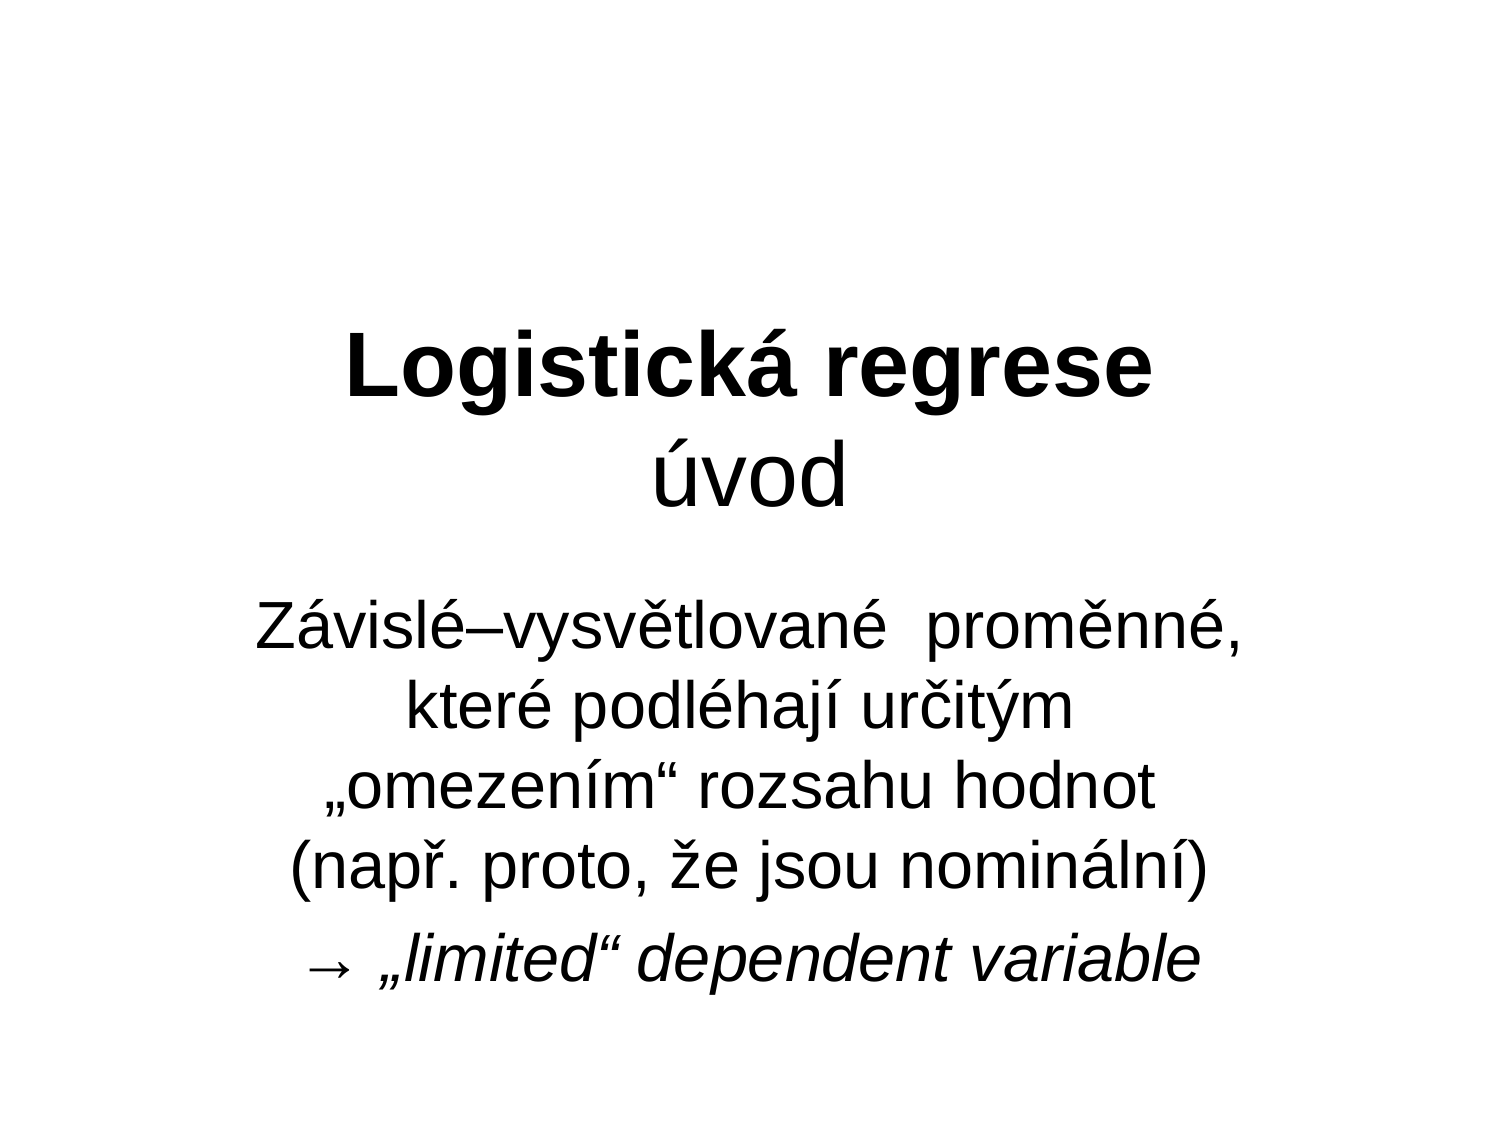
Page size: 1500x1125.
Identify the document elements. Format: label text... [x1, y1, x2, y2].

subtitle Závislé–vysvětlované proměnné, které podléhají určitým „omezením“ rozsahu hodnot (např. proto, že jsou nominální) → „limited“ dependent variable [158, 574, 1342, 1047]
title Logistická regrese úvod [112, 349, 1388, 591]
